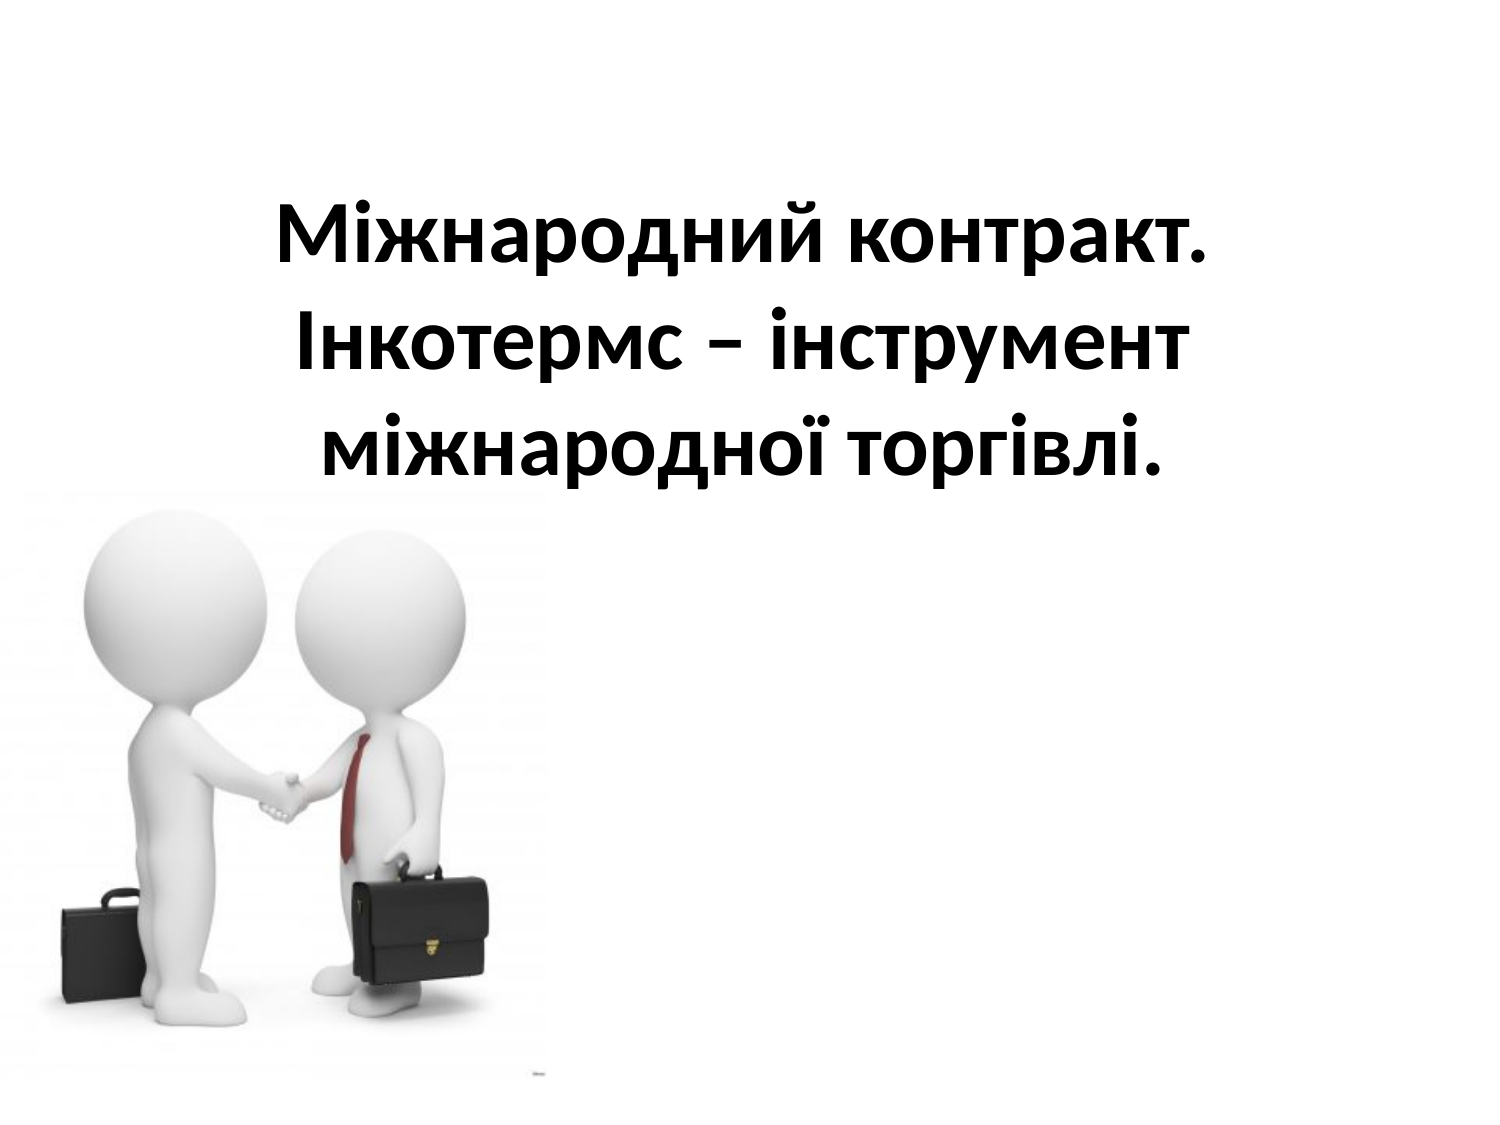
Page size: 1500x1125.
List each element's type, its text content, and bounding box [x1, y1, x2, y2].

title Міжнародний контракт. Інкотермс – інструмент міжнародної торгівлі. [105, 164, 1381, 610]
picture [0, 480, 547, 1078]
